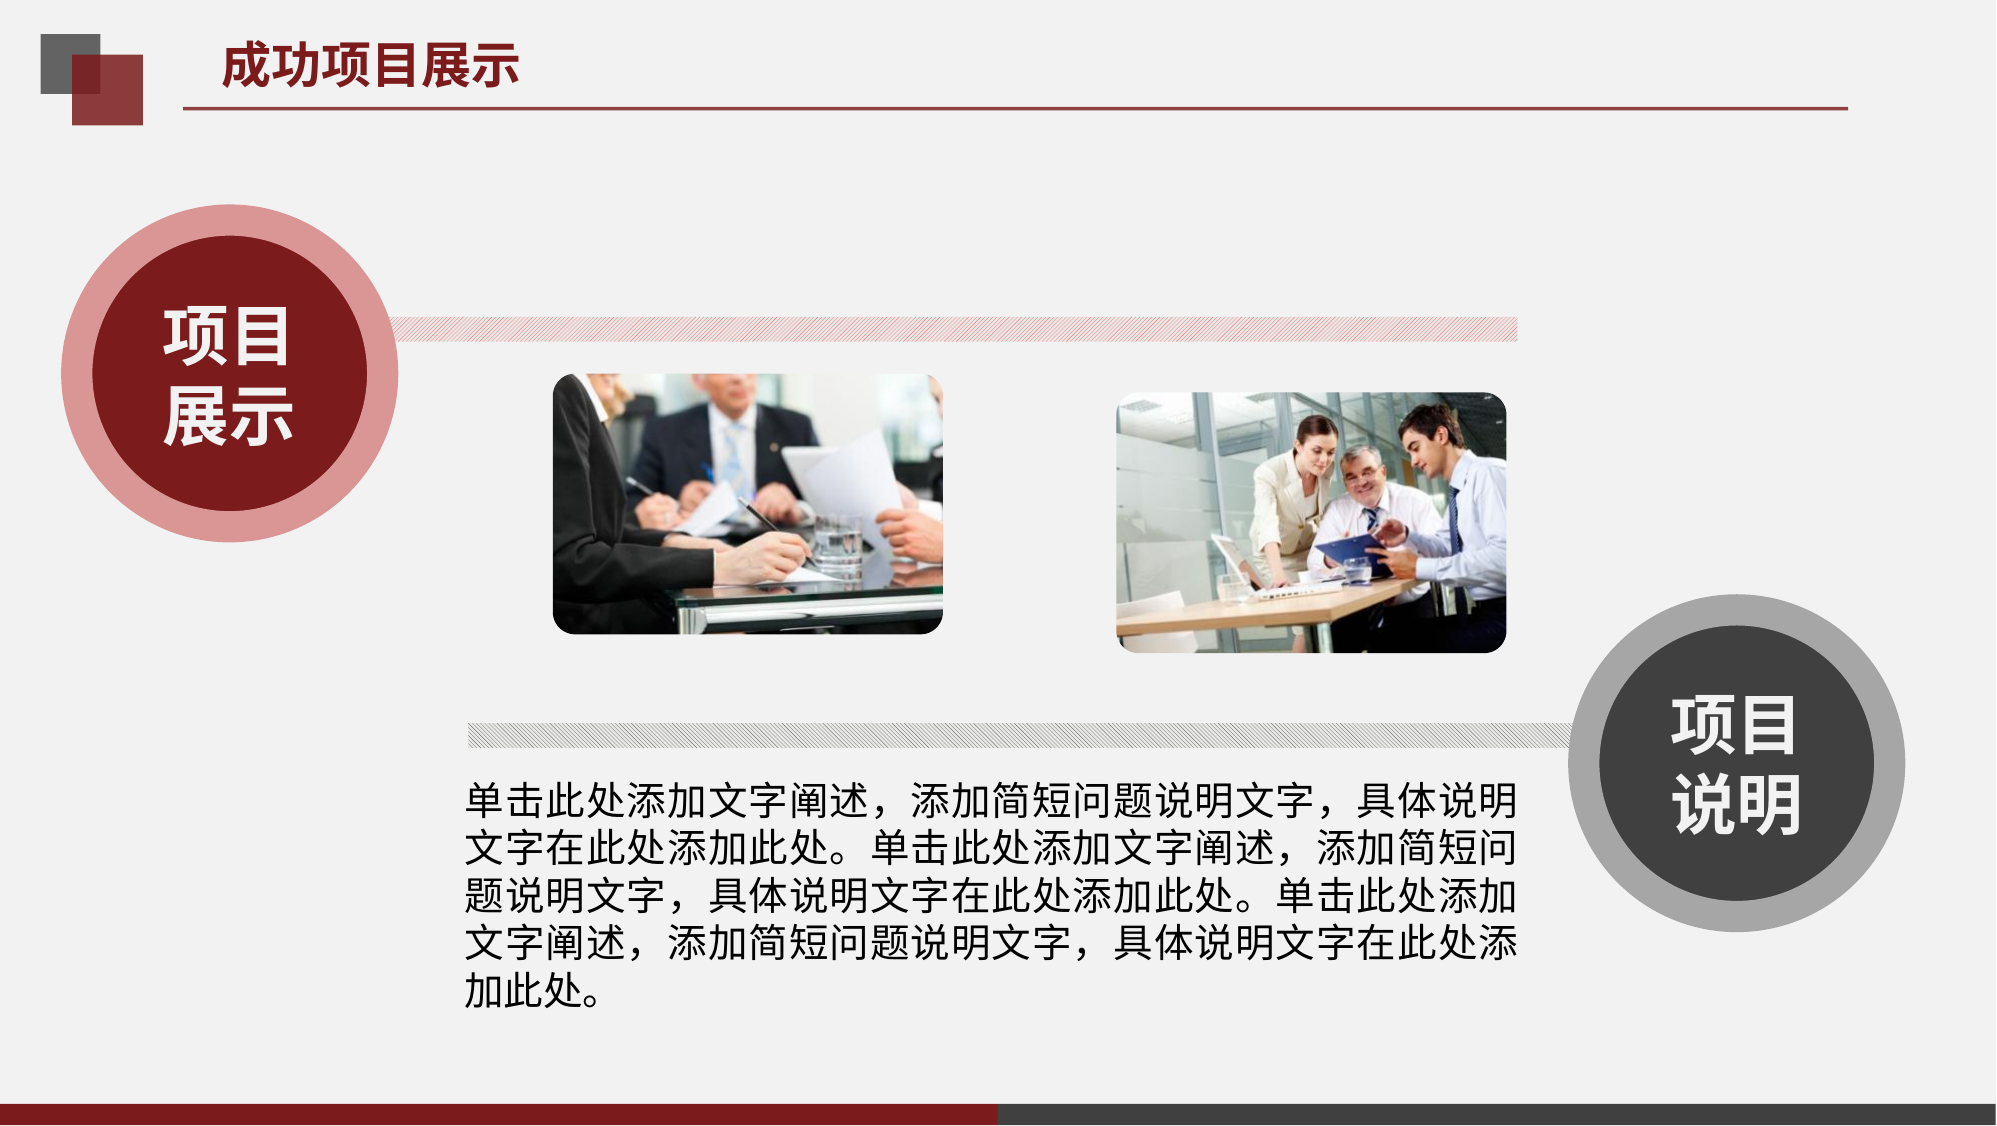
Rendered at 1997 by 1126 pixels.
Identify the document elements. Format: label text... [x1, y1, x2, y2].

text_box [466, 721, 1589, 750]
text_box 成功项目展示 [206, 25, 668, 101]
text_box 项目说明 [1583, 609, 1890, 917]
text_box 单击此处添加文字阐述，添加简短问题说明文字，具体说明文字在此处添加此处。单击此处添加文字阐述，添加简短问题说明文字，具体说明文字在此处添加此处。单击此处添加文字阐述，添加简短问题说明文字，具体说明文字在此处添加此处。 [447, 767, 1537, 1022]
text_box [372, 315, 1520, 344]
picture [1116, 392, 1507, 654]
picture [552, 373, 944, 635]
text_box 项目展示 [76, 220, 383, 527]
